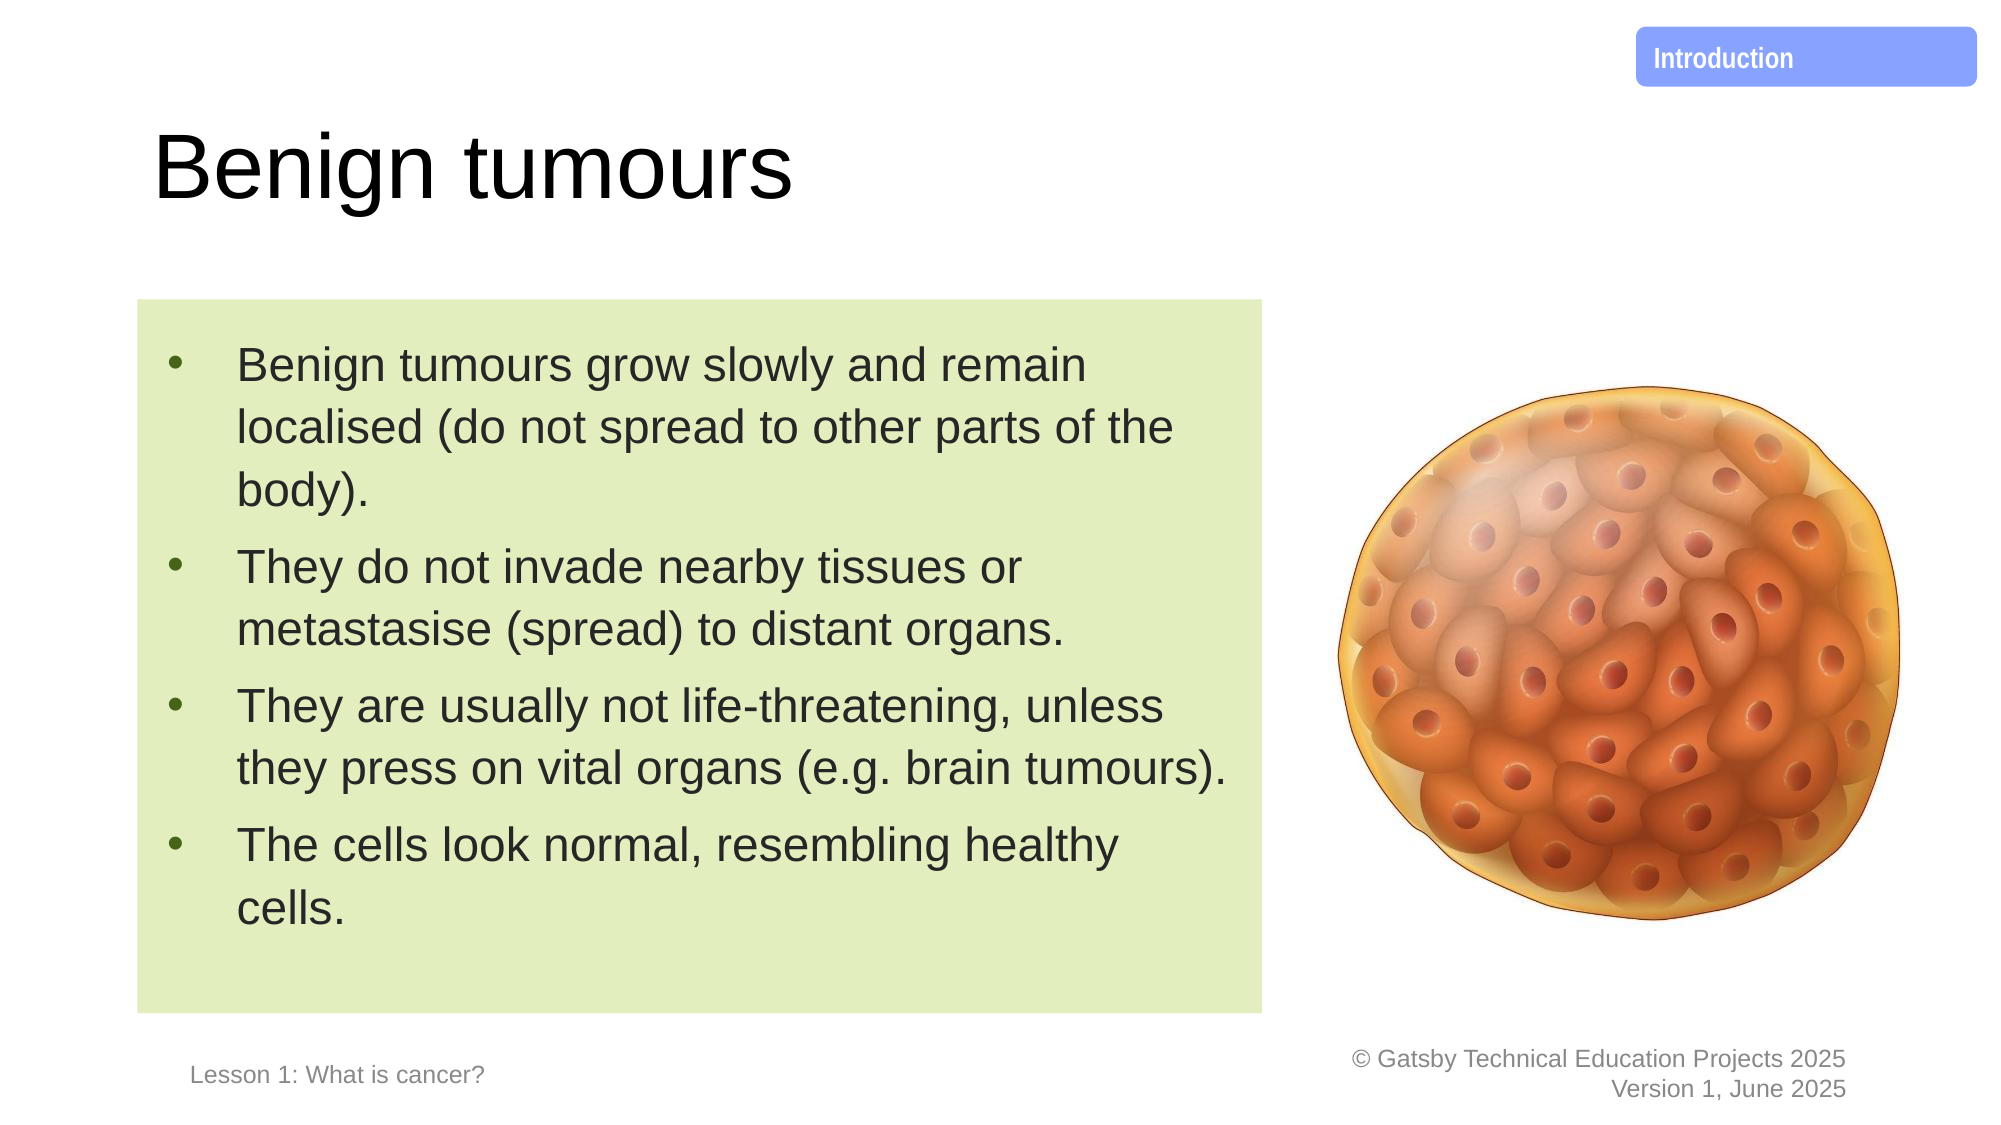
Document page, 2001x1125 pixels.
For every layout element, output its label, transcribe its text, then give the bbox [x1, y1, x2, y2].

text_box Benign tumours grow slowly and remain localised (do not spread to other parts of the body). They do not invade nearby tissues or metastasise (spread) to distant organs. They are usually not life-threatening, unless they press on vital organs (e.g. brain tumours). The cells look normal, resembling healthy cells. [137, 299, 1262, 1014]
title Benign tumours [137, 59, 1863, 278]
list What is cancer? [110, 1029, 801, 1090]
text_box Introduction [1636, 26, 1978, 87]
picture [1248, 320, 2000, 941]
list Lesson 1: What is cancer? [137, 1042, 829, 1103]
